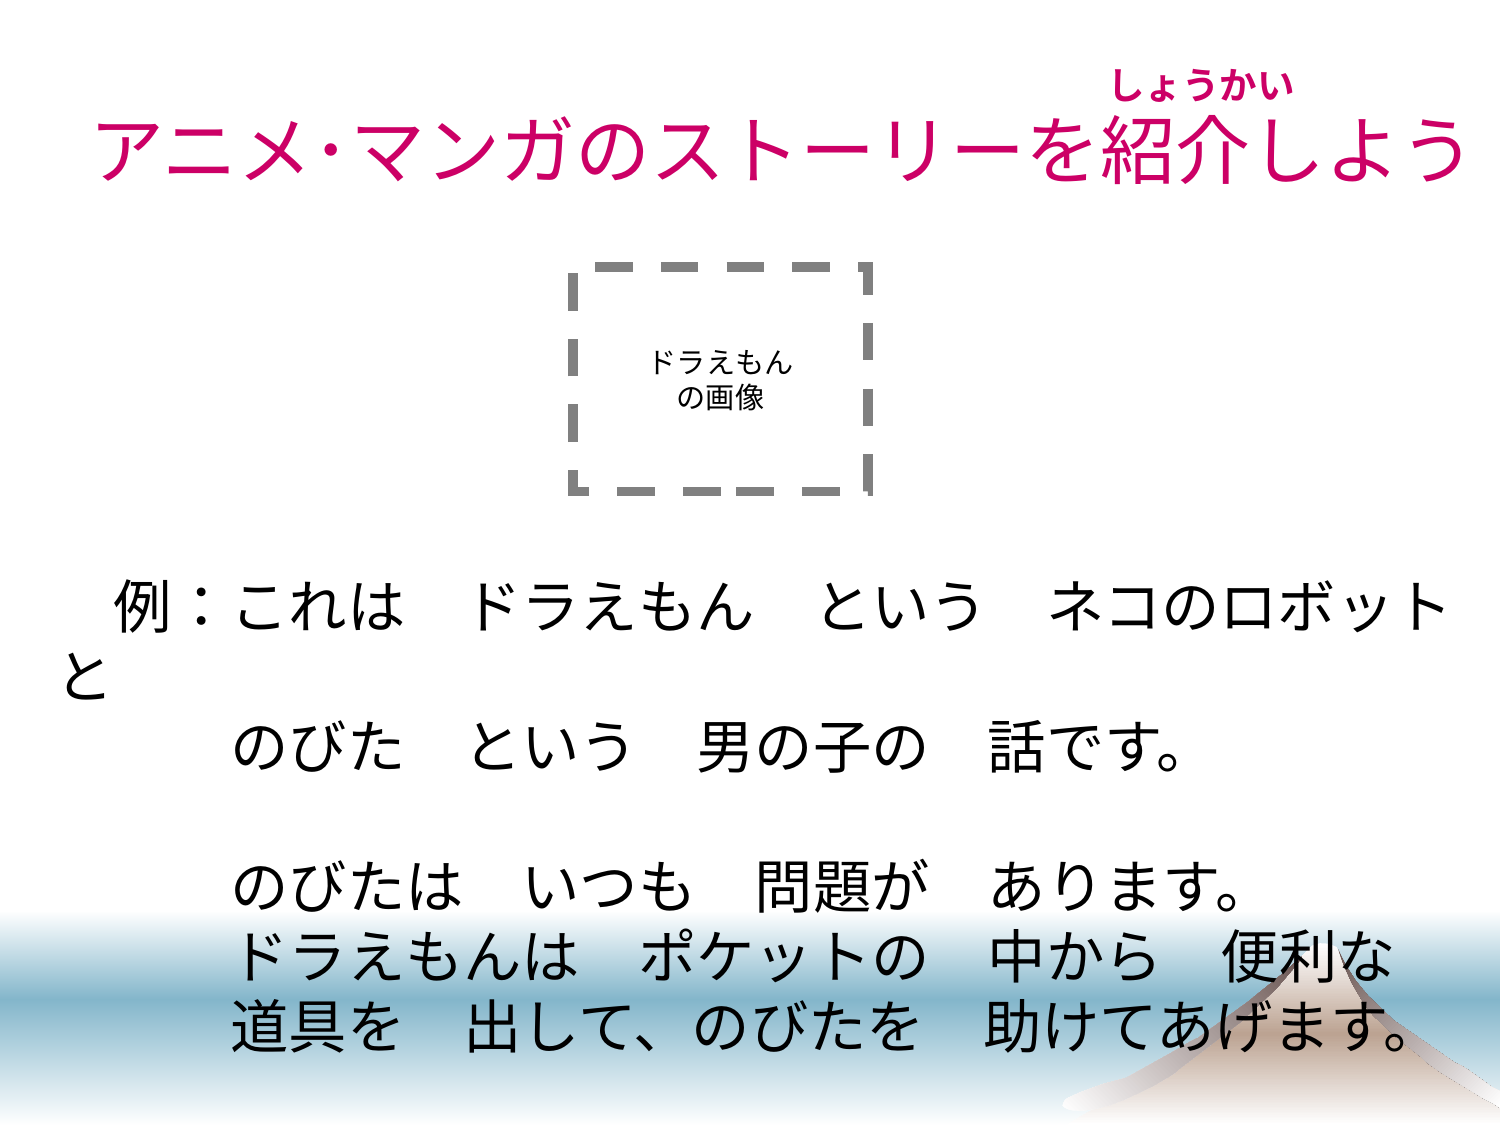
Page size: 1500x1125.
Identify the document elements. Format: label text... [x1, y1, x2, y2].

text_box しょうかい [1092, 54, 1343, 115]
title アニメ･マンガのストーリーを紹介しよう [64, 54, 1500, 244]
text_box 例：これは ドラえもん という ネコのロボットと のびた という 男の子の 話です。 のびたは いつも 問題が あります。 ドラえもんは ポケットの 中から 便利な 道具を 出して、のびたを 助けてあげます。 [41, 562, 1477, 1068]
text_box ドラえもん の画像 [572, 267, 869, 492]
